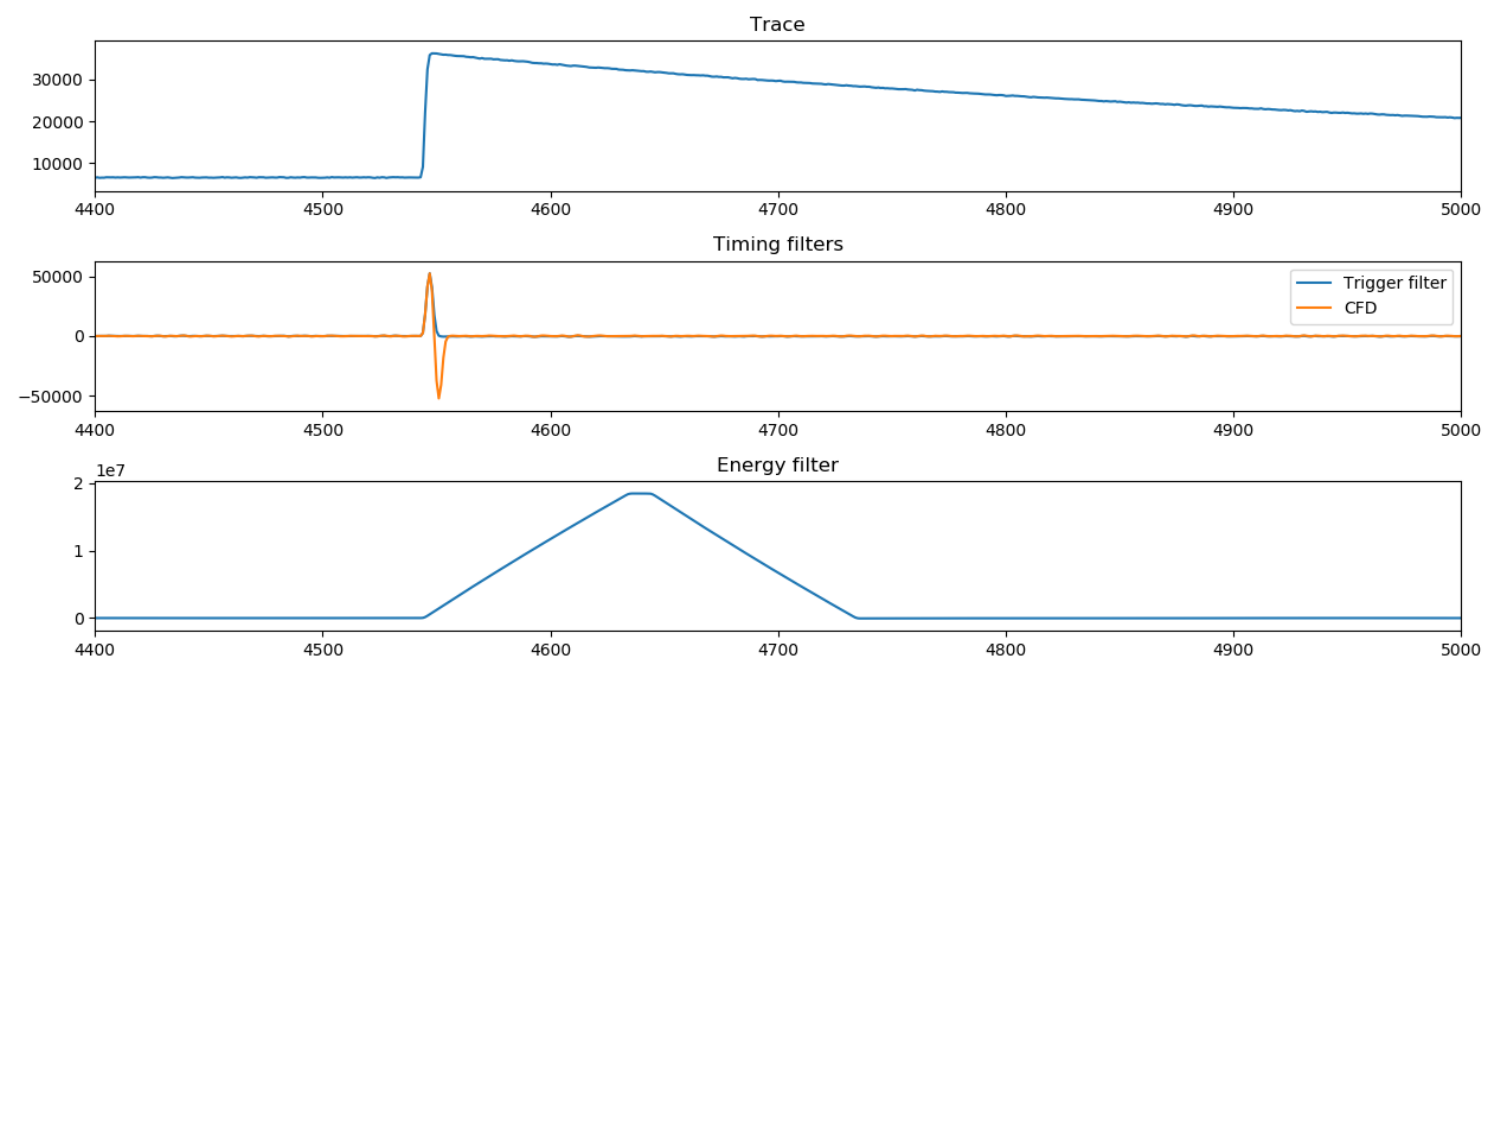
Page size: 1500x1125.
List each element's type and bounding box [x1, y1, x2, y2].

picture [0, 0, 1500, 677]
